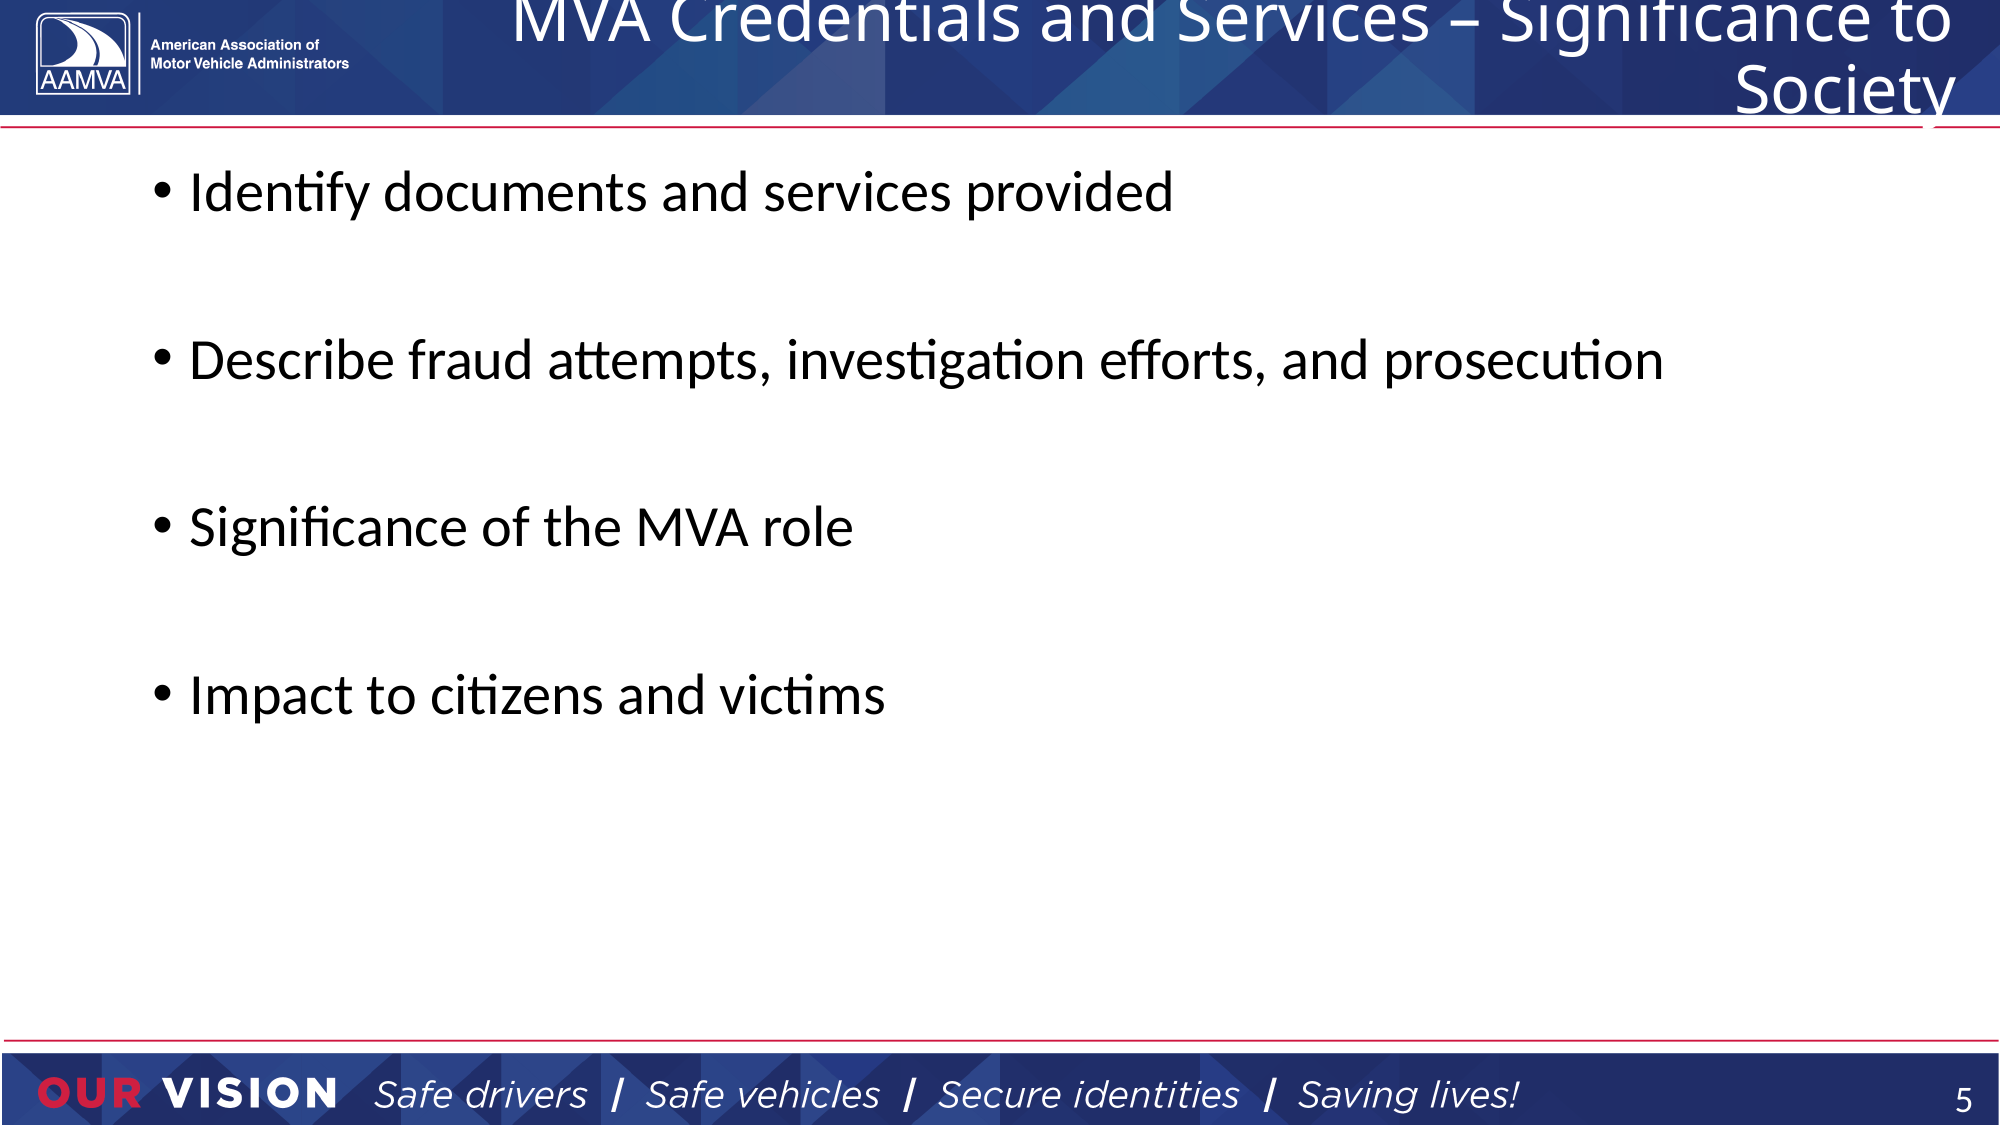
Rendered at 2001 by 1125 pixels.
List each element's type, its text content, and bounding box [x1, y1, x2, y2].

list Identify documents and services provided Describe fraud attempts, investigation efforts, and prosecution Significance of the MVA role Impact to citizens and victims [137, 153, 1863, 997]
title MVA Credentials and Services – Significance to Society [447, 15, 1972, 97]
picture [0, 996, 2000, 1125]
picture [0, 0, 2000, 136]
slide_number 5 [1538, 1067, 1989, 1125]
